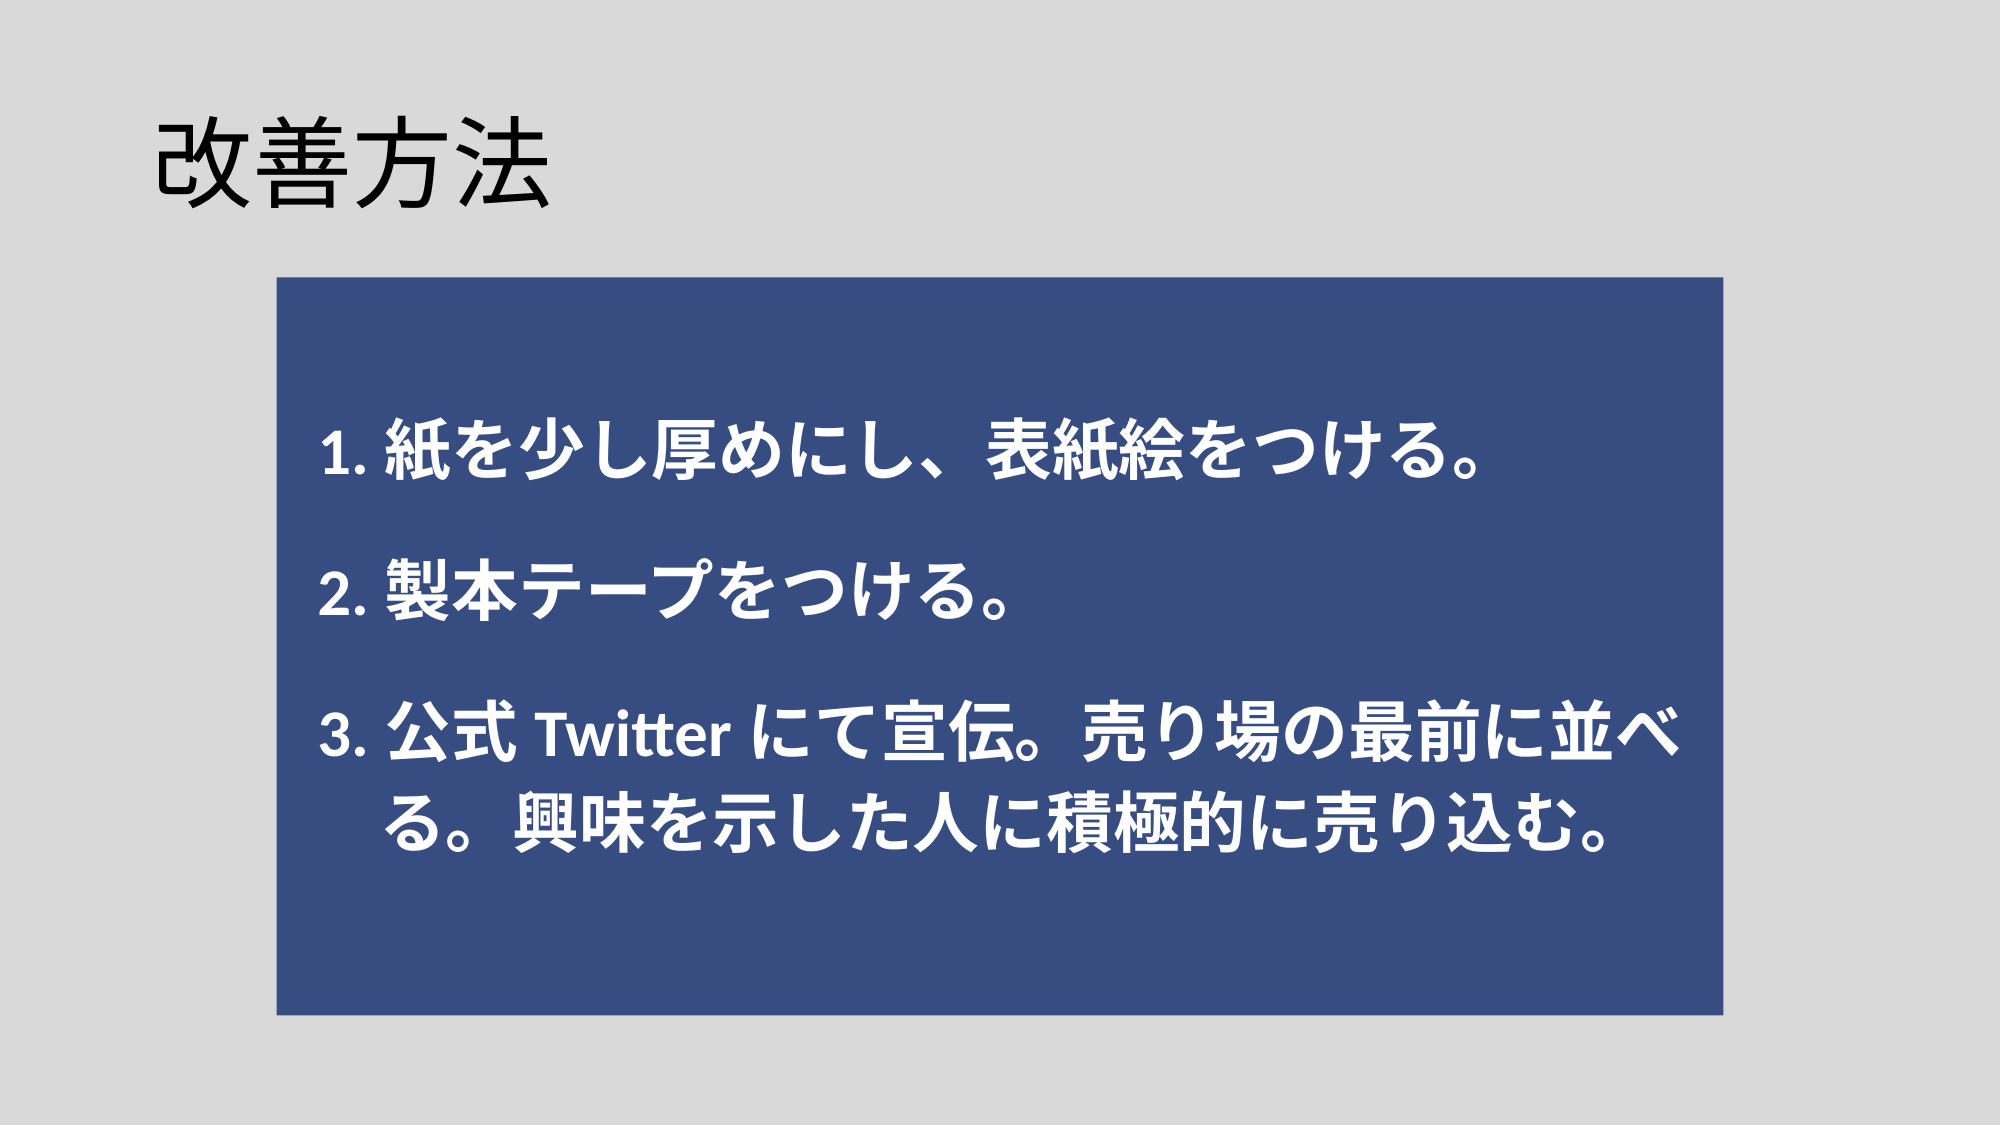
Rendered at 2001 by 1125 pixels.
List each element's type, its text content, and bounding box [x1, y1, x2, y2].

list 1.紙を少し厚めにし、表紙絵をつける。 2.製本テープをつける。 3.公式Twitterにて宣伝。売り場の最前に並べ る。興味を示した人に積極的に売り込む。 [276, 276, 1724, 1016]
title 改善方法 [137, 59, 1863, 278]
